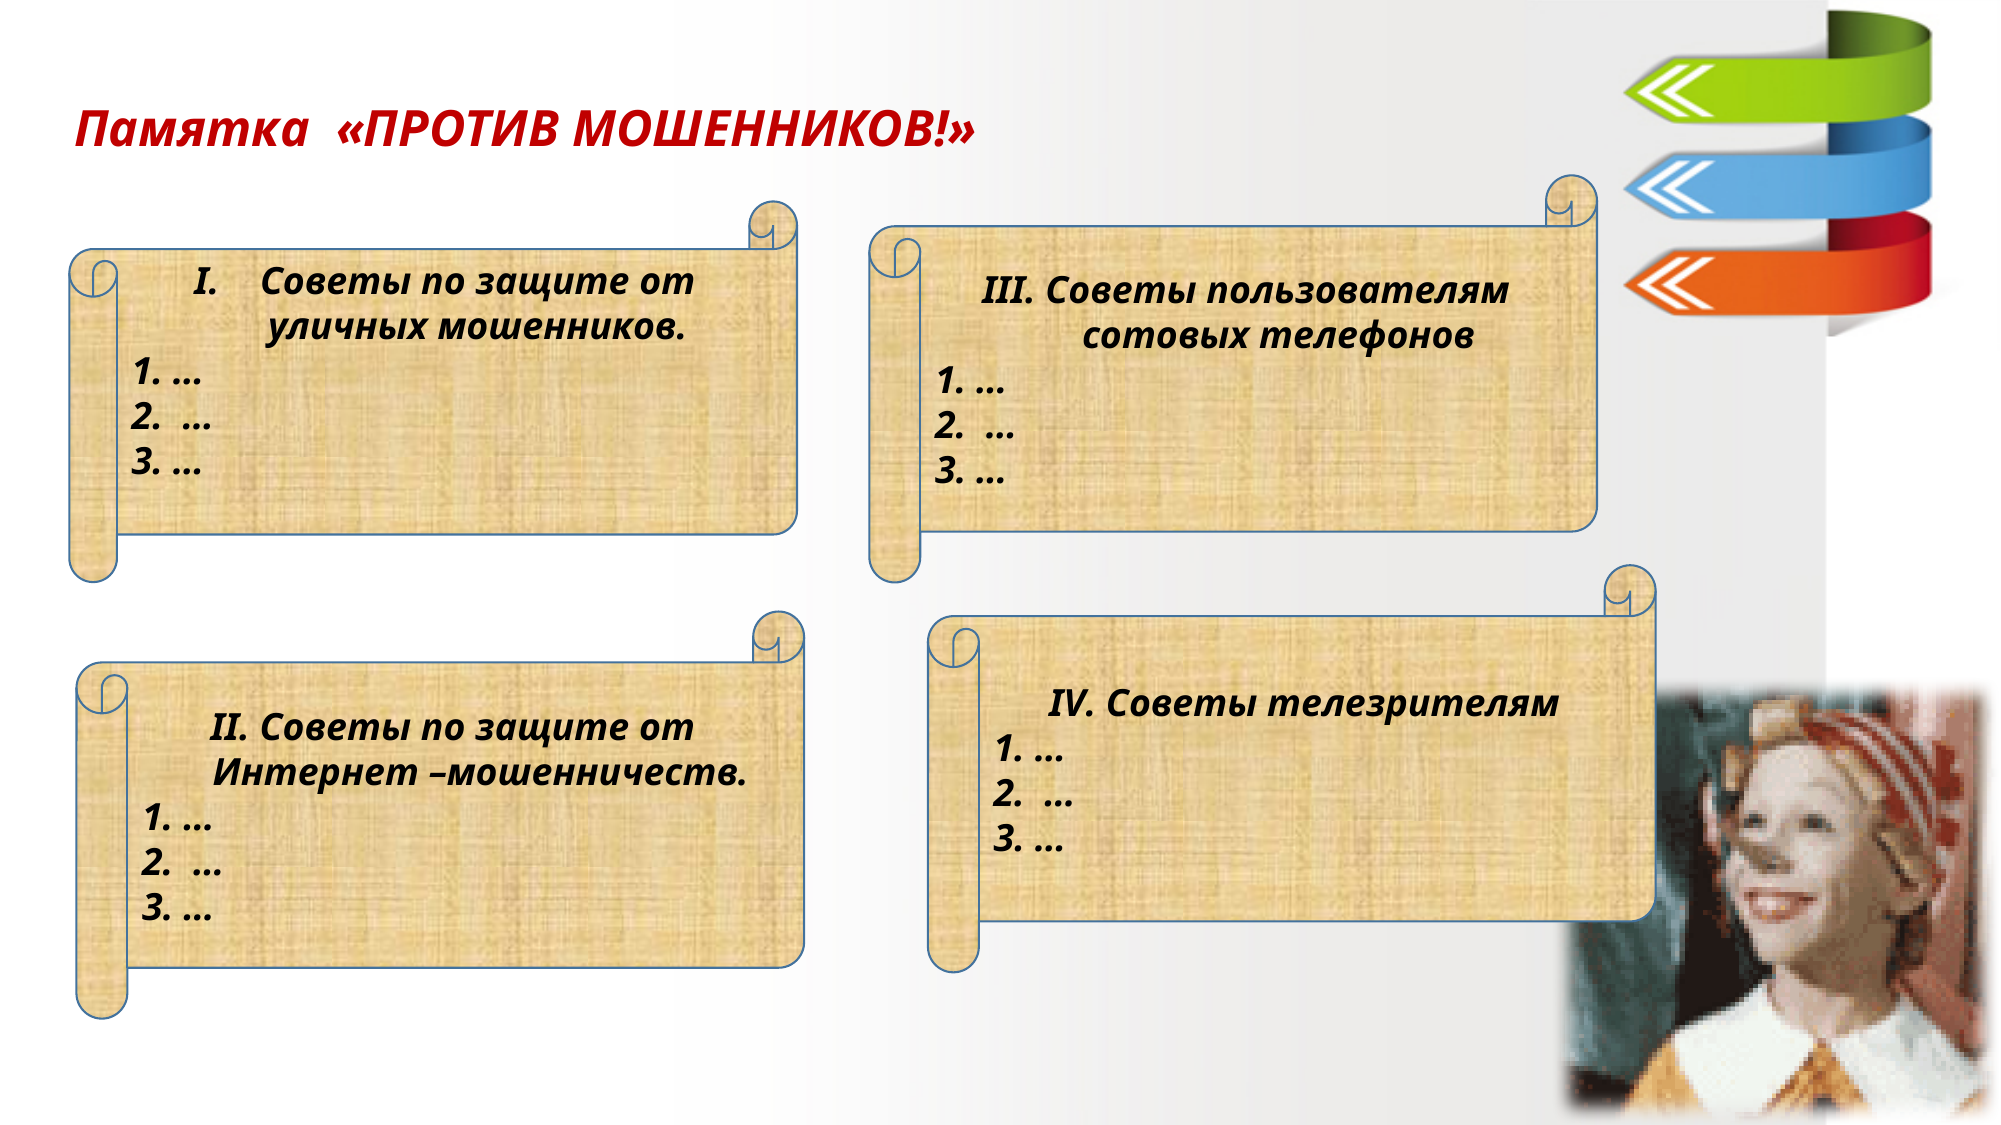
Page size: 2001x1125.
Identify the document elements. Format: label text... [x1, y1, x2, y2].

text_box III. Советы пользователям сотовых телефонов 1. … 2. … 3. … [868, 174, 1599, 584]
text_box Советы по защите от уличных мошенников. 1. … 2. … 3. … [68, 200, 799, 584]
title Памятка «ПРОТИВ МОШЕННИКОВ!» [59, 66, 1785, 284]
text_box IV. Советы телезрителям 1. … 2. … 3. … [926, 564, 1657, 974]
picture [0, 0, 2001, 1125]
text_box II. Советы по защите от Интернет –мошенничеств. 1. … 2. … 3. … [75, 610, 806, 1020]
